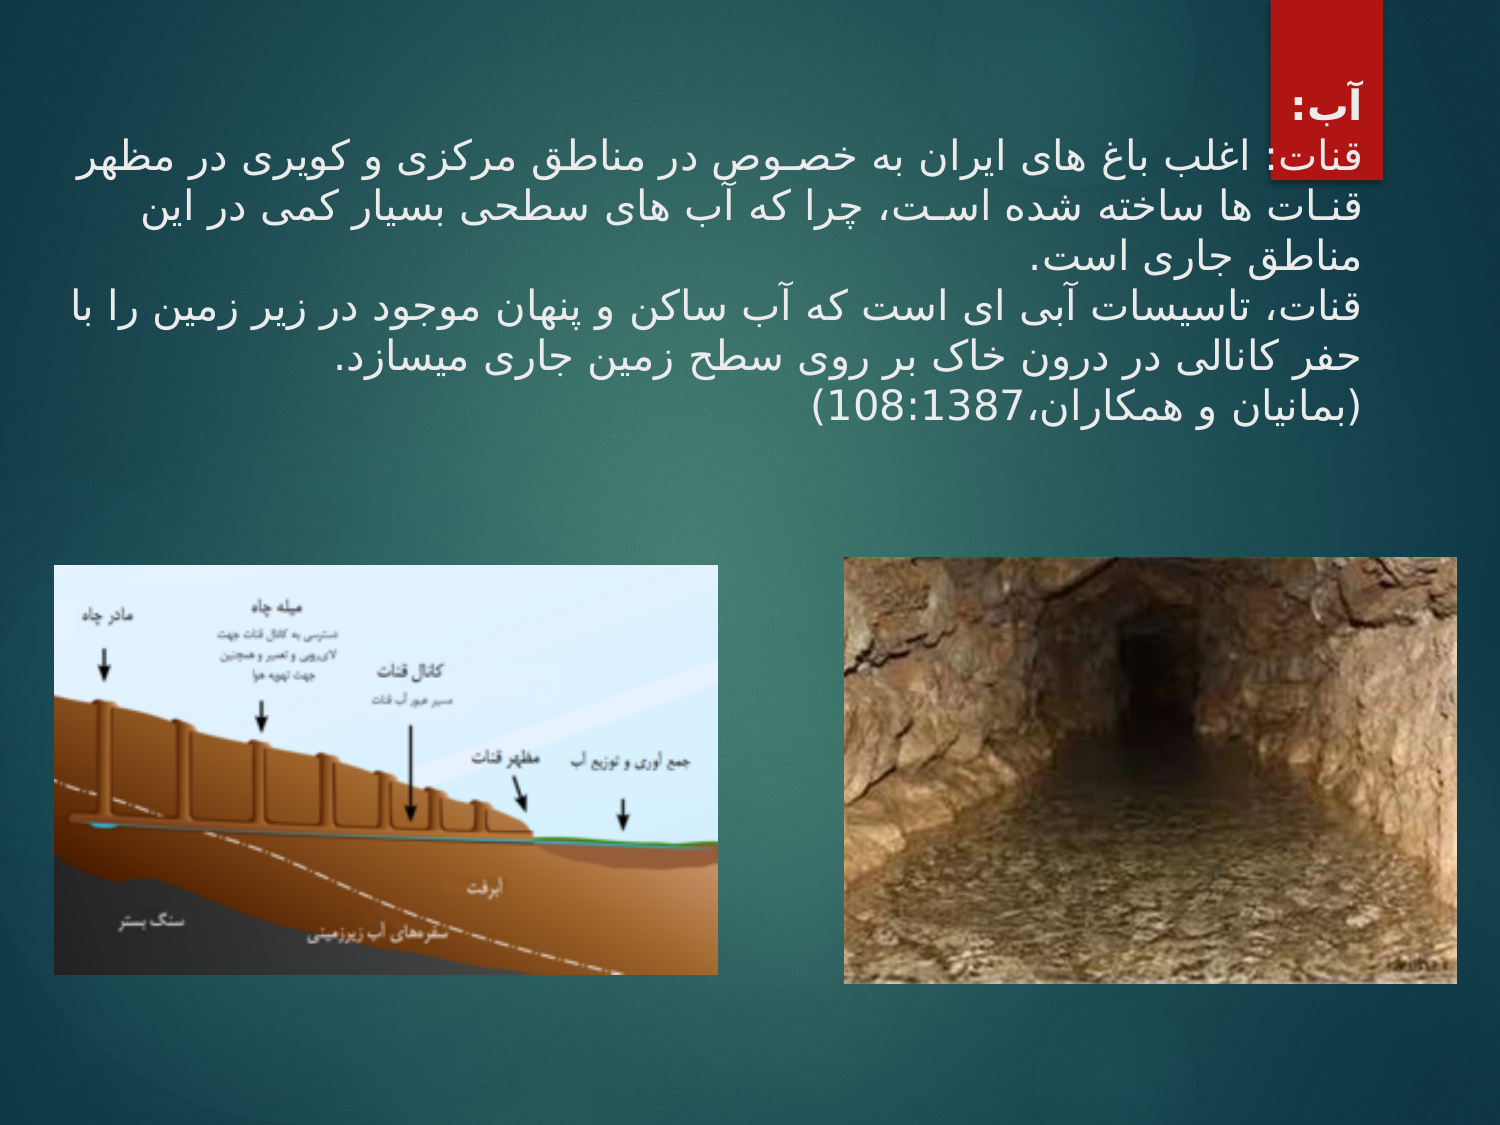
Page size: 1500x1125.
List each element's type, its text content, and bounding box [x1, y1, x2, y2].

picture [54, 565, 719, 976]
title آب: قنات: اغلب باغ های ایران به خصـوص در مناطق مرکزی و کویری در مظهر قنـات ها ساخته شده اسـت، چرا که آب های سطحی بسیار کمی در این مناطق جاری است. قنات، تاسیسات آبی ای است که آب ساکن و پنهان موجود در زیر زمین را با حفر کانالی در درون خاک بر روی سطح زمین جاری میسازد. (بمانیان و همکاران،108:1387) [28, 71, 1379, 521]
picture [843, 557, 1457, 984]
